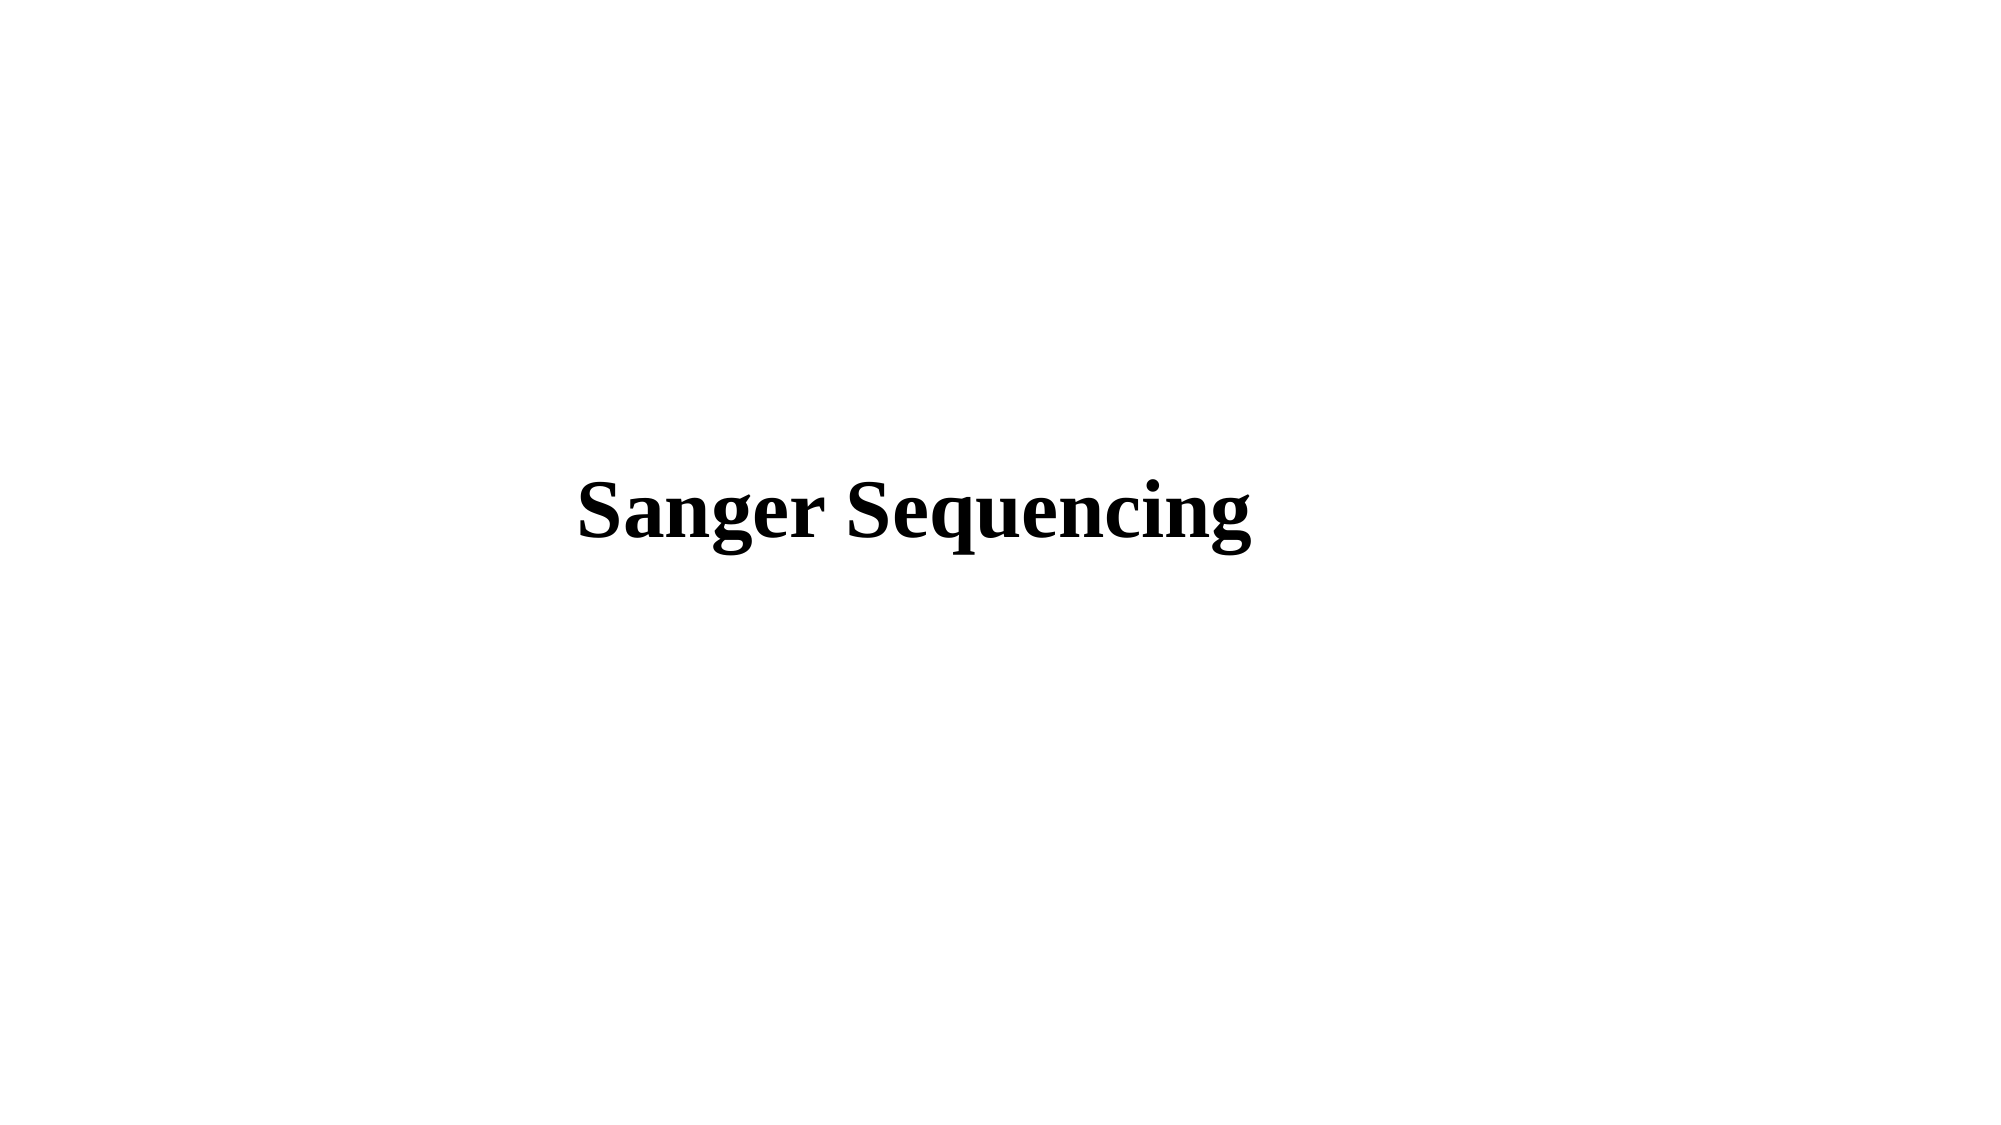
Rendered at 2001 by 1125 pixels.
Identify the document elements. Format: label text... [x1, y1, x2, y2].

text_box Sanger Sequencing [364, 446, 1467, 562]
